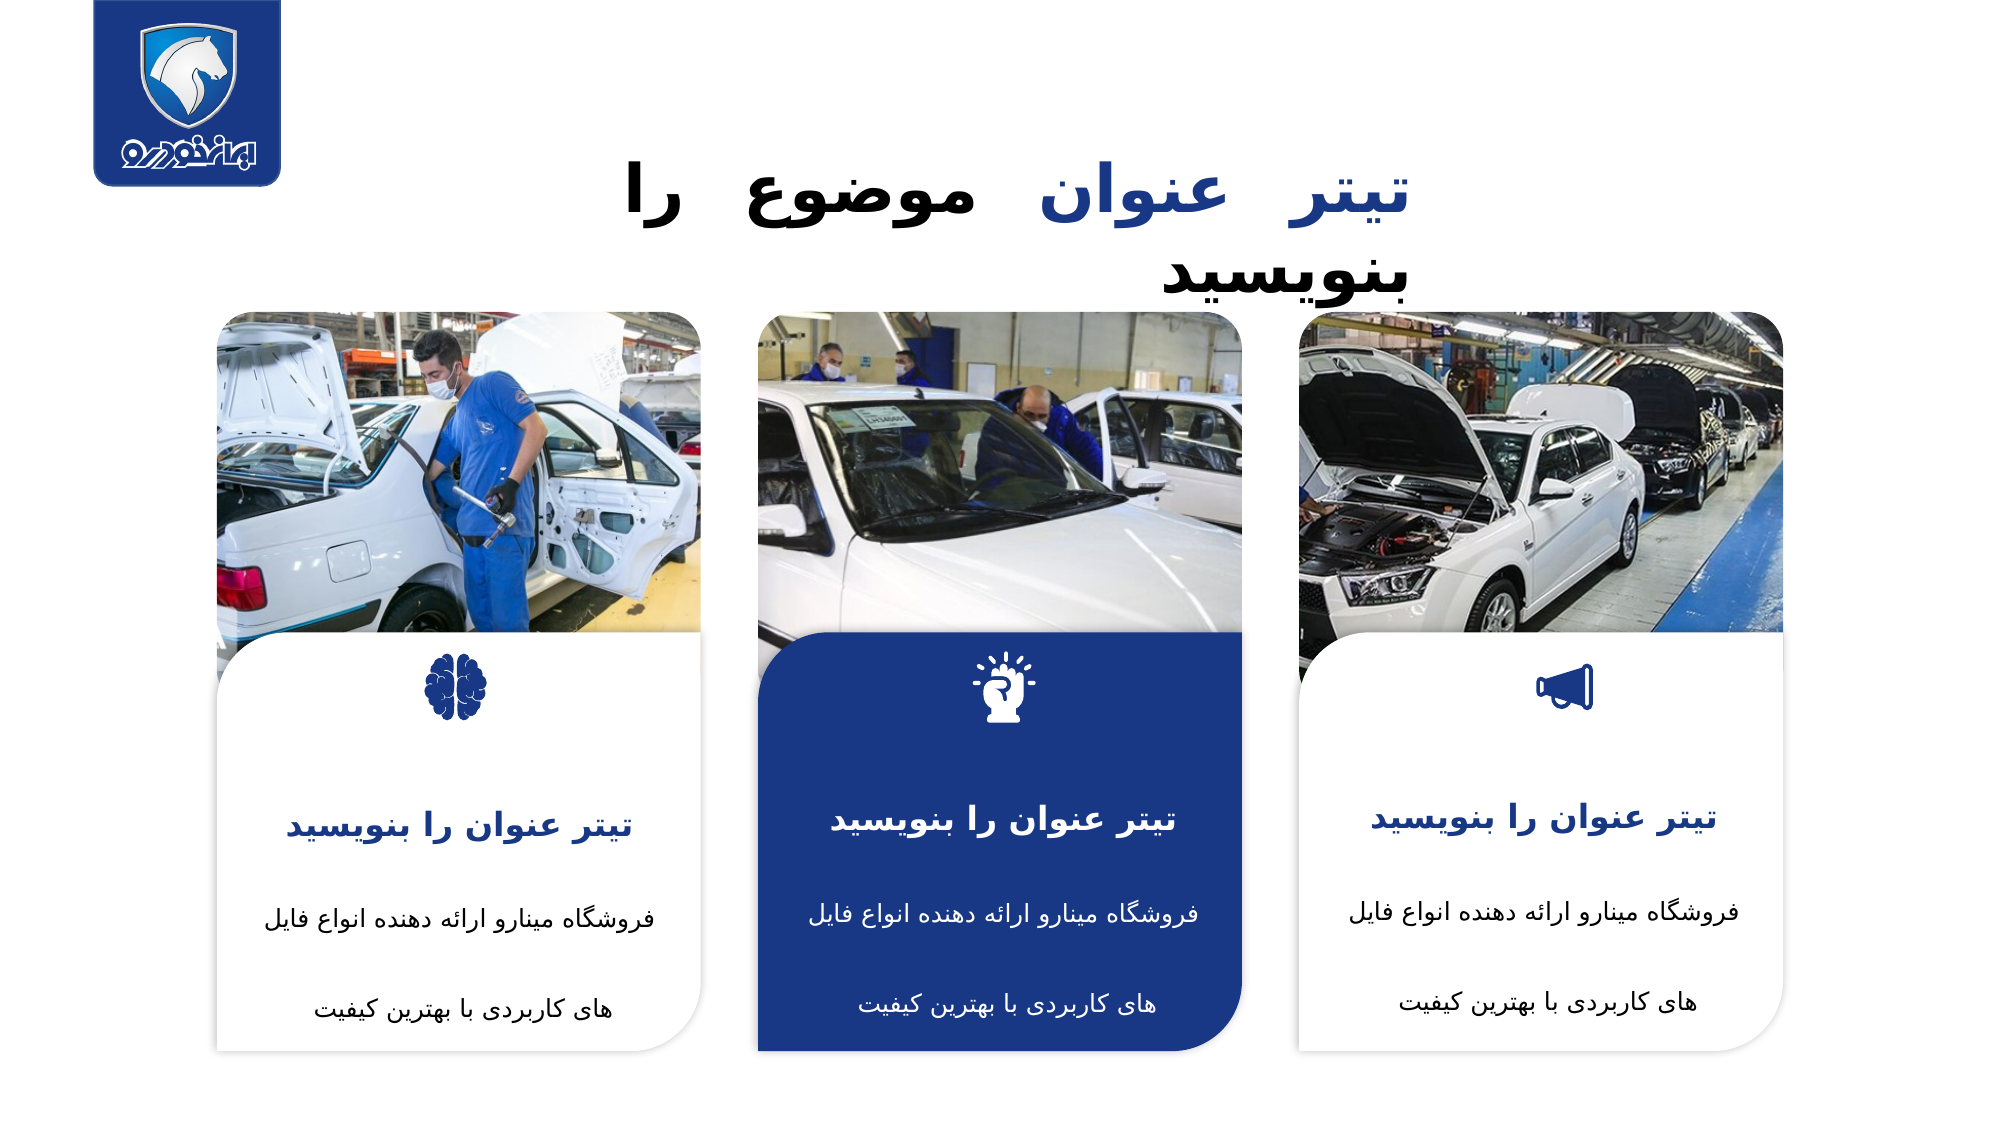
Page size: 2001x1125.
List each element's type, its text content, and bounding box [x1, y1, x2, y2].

picture [109, 12, 265, 186]
text_box تیتر عنوان را بنویسید فروشگاه مینارو ارائه دهنده انواع فایل های کاربردی با بهترین کیفیت [1321, 708, 1767, 1023]
text_box تیتر عنوان موضوع را بنویسید [572, 138, 1428, 313]
picture [216, 311, 701, 707]
text_box تیتر عنوان را بنویسید فروشگاه مینارو ارائه دهنده انواع فایل های کاربردی با بهترین کیفیت [237, 715, 683, 1030]
text_box [1298, 631, 1785, 1053]
text_box [93, 0, 281, 187]
text_box تیتر عنوان را بنویسید فروشگاه مینارو ارائه دهنده انواع فایل های کاربردی با بهترین کیفیت [781, 710, 1227, 1025]
text_box [215, 631, 702, 1053]
text_box [756, 631, 1243, 1053]
text_box [433, 707, 455, 715]
text_box [457, 707, 480, 715]
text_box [972, 651, 1036, 723]
picture [1299, 311, 1784, 707]
picture [757, 311, 1242, 707]
